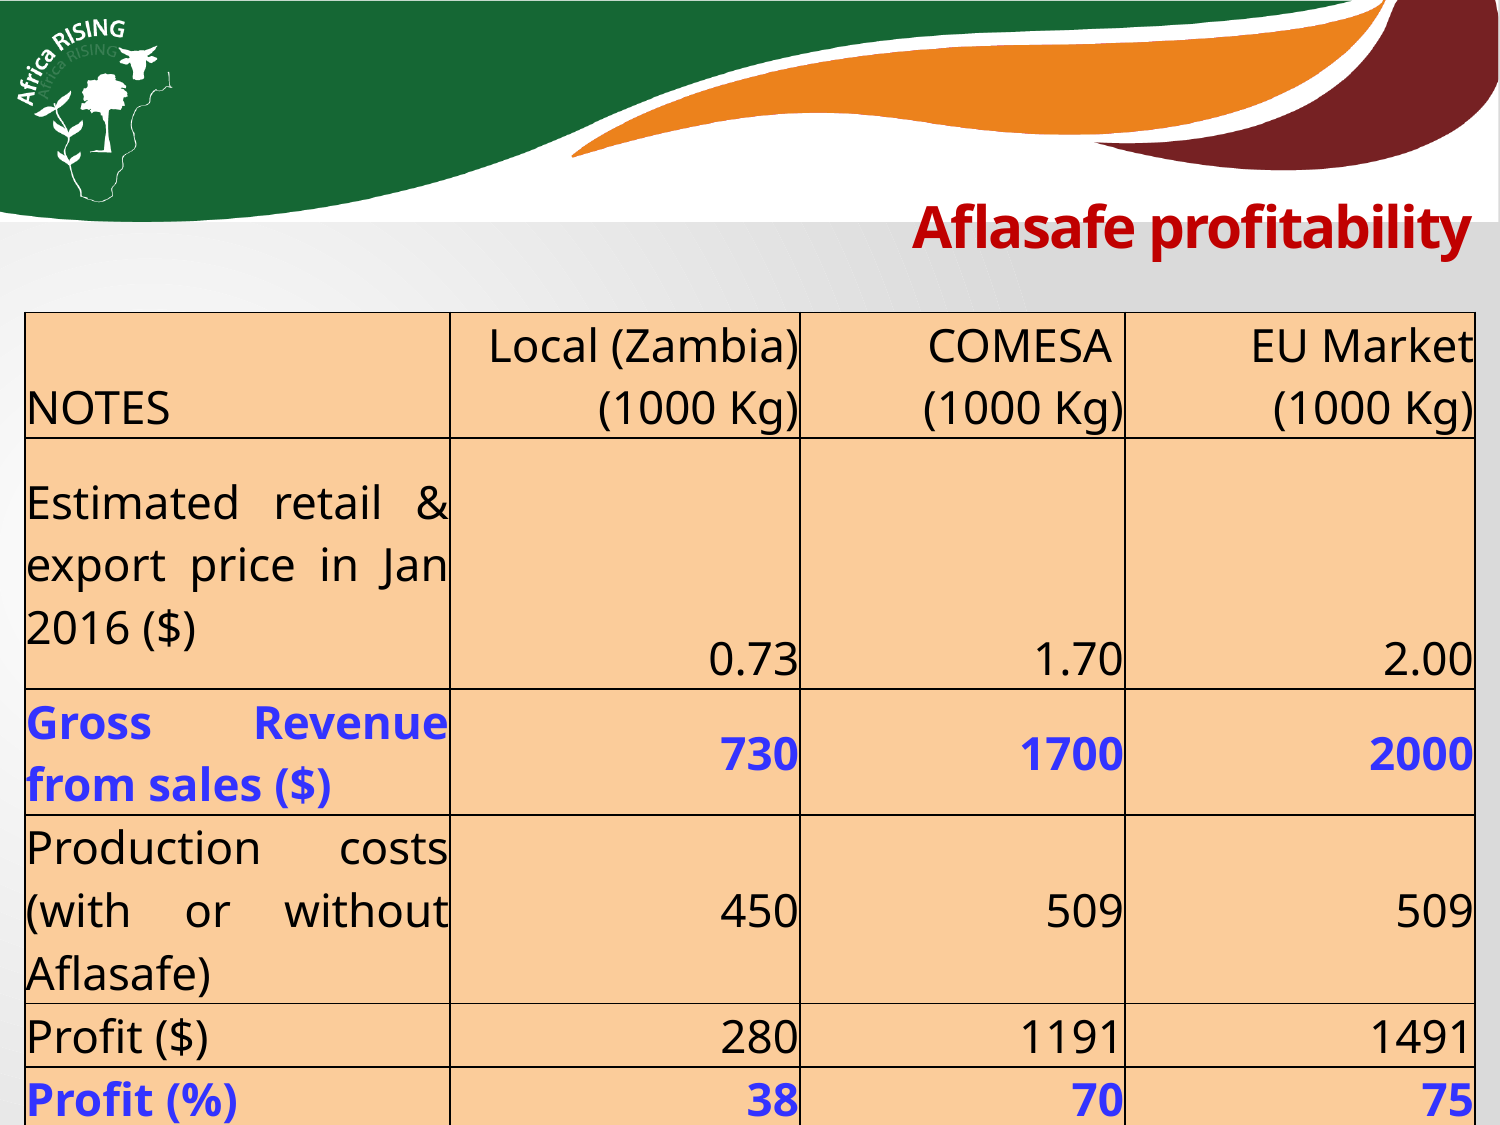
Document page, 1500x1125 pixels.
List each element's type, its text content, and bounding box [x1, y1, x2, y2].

table_cell 1700 [801, 690, 1124, 814]
table_header NOTES [26, 313, 449, 437]
table_cell 509 [801, 816, 1124, 1003]
table_cell 1.70 [801, 439, 1124, 688]
table_cell Gross Revenue from sales ($) [26, 690, 449, 814]
table_cell 38 [451, 1068, 799, 1125]
table_cell 1491 [1126, 1004, 1474, 1066]
table_cell 1191 [801, 1004, 1124, 1066]
table_cell Estimated retail & export price in Jan 2016 ($) [26, 439, 449, 688]
table_cell Profit (%) [26, 1068, 449, 1125]
table_cell Profit ($) [26, 1004, 449, 1066]
table_cell 730 [451, 690, 799, 814]
table_header EU Market (1000 Kg) [1126, 313, 1474, 437]
table_cell 280 [451, 1004, 799, 1066]
table_cell 70 [801, 1068, 1124, 1125]
table_cell 509 [1126, 816, 1474, 1003]
table_header Local (Zambia) (1000 Kg) [451, 313, 799, 437]
text_box Aflasafe profitability [224, 182, 1488, 300]
table_cell 2000 [1126, 690, 1474, 814]
table_cell Production costs (with or without Aflasafe) [26, 816, 449, 1003]
table_cell 2.00 [1126, 439, 1474, 688]
table_cell 0.73 [451, 439, 799, 688]
table_header COMESA (1000 Kg) [801, 313, 1124, 437]
table_cell 450 [451, 816, 799, 1003]
picture [0, 0, 1499, 222]
table_cell 75 [1126, 1068, 1474, 1125]
